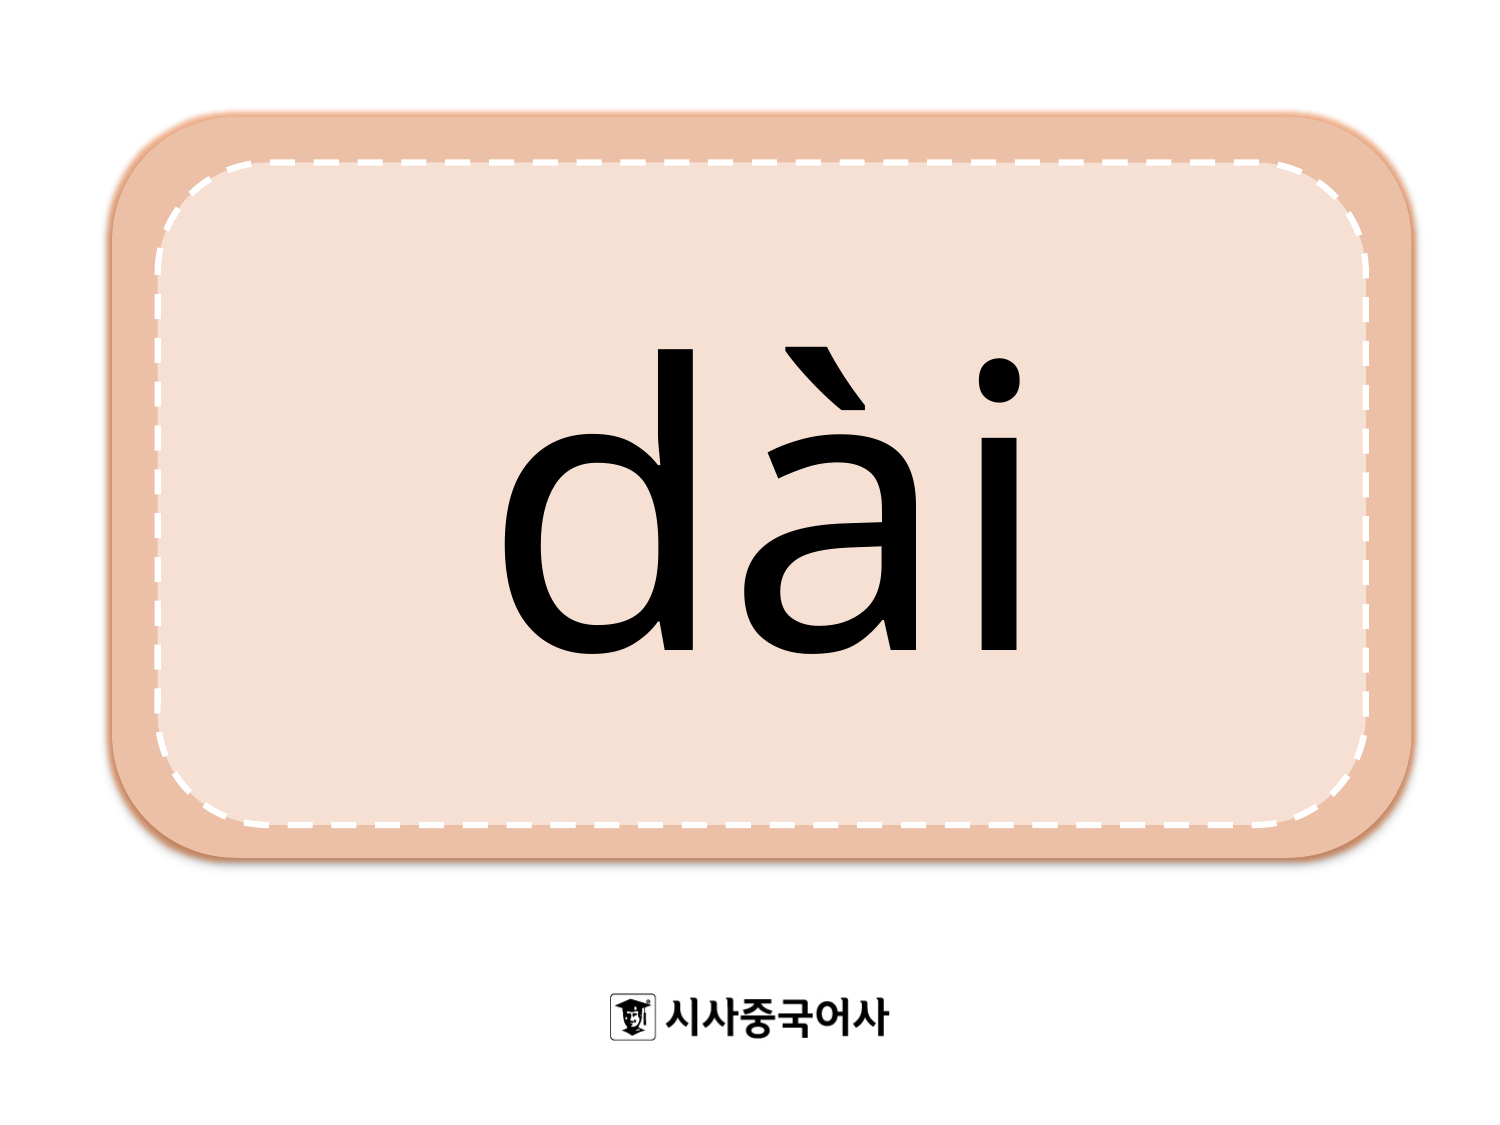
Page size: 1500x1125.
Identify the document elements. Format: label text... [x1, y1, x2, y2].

text_box dài [162, 160, 1371, 824]
picture [602, 987, 898, 1047]
